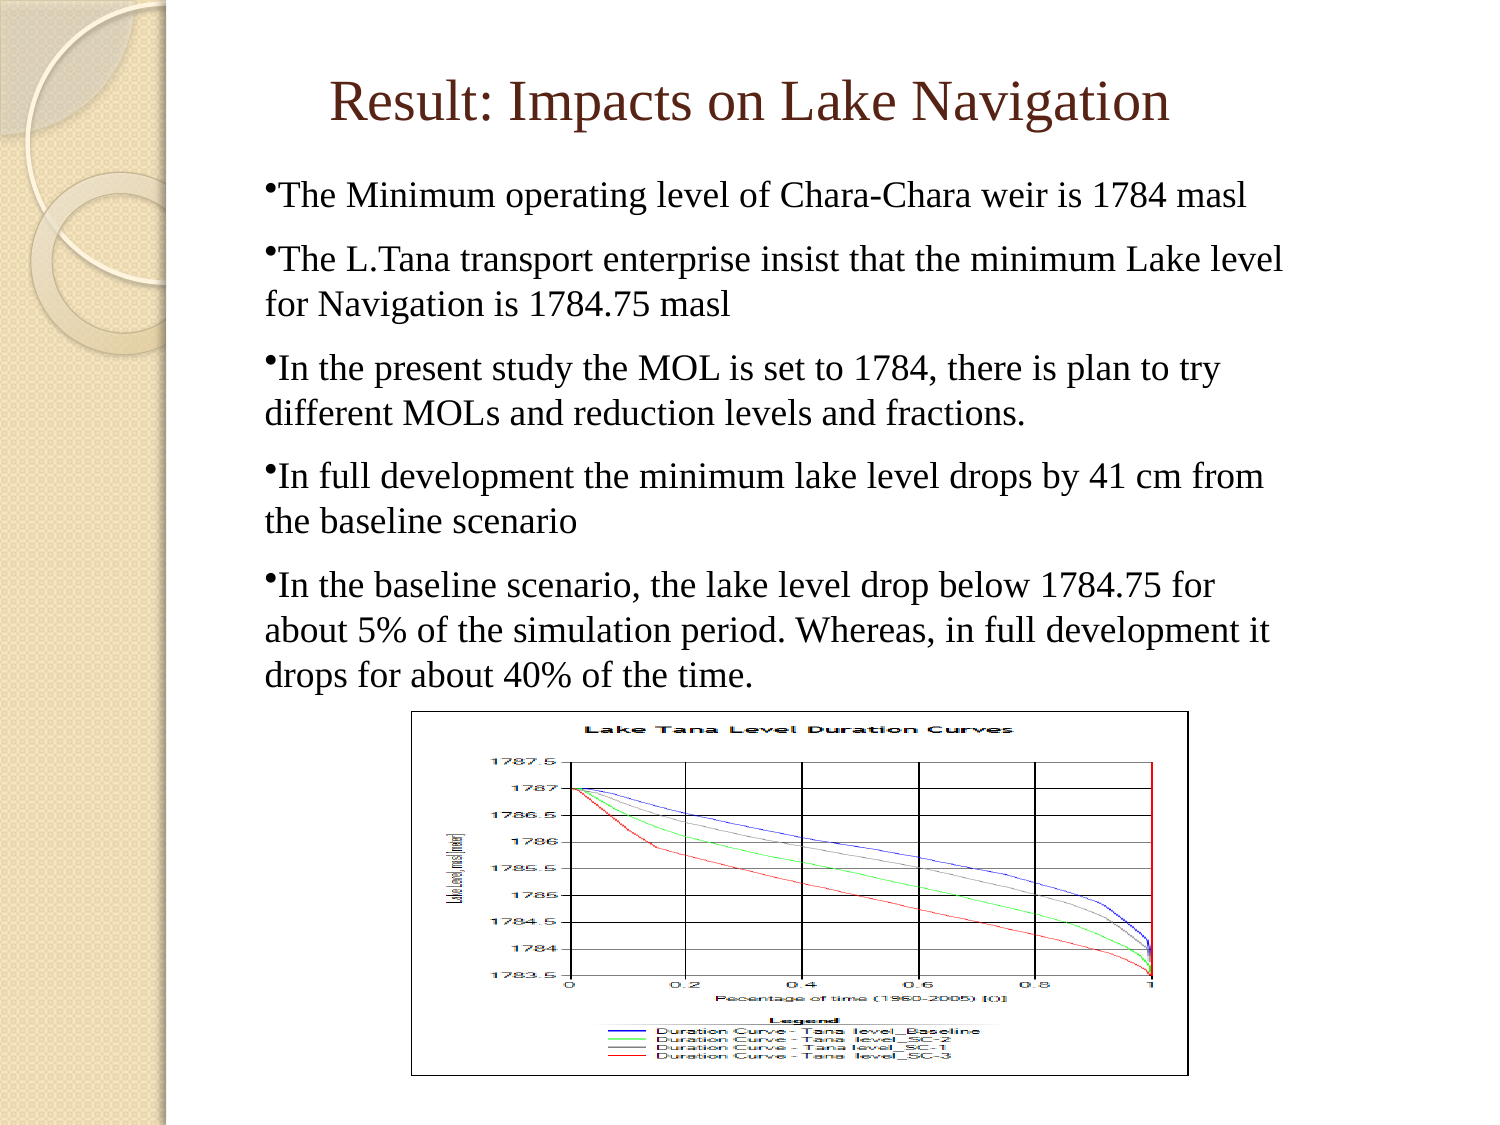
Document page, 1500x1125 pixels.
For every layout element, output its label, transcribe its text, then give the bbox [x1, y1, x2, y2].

title Result: Impacts on Lake Navigation [75, 45, 1425, 150]
picture [412, 712, 1188, 1076]
text_box The Minimum operating level of Chara-Chara weir is 1784 masl The L.Tana transport enterprise insist that the minimum Lake level for Navigation is 1784.75 masl In the present study the MOL is set to 1784, there is plan to try different MOLs and reduction levels and fractions. In full development the minimum lake level drops by 41 cm from the baseline scenario In the baseline scenario, the lake level drop below 1784.75 for about 5% of the simulation period. Whereas, in full development it drops for about 40% of the time. [249, 162, 1300, 703]
